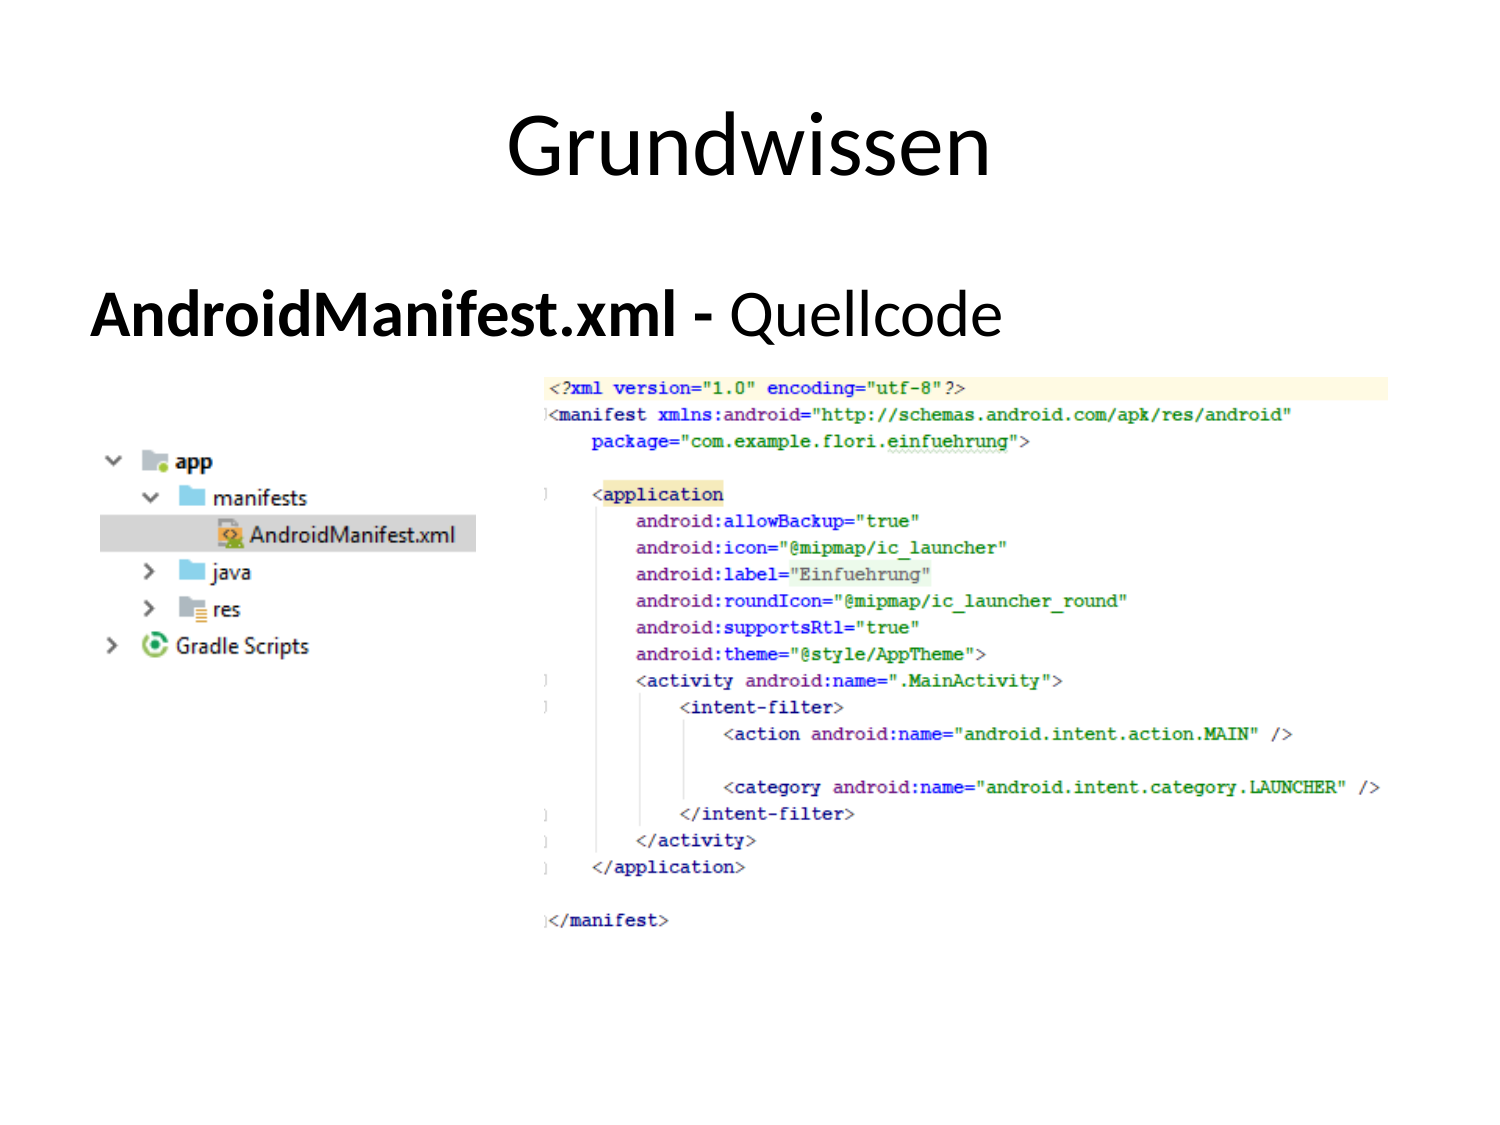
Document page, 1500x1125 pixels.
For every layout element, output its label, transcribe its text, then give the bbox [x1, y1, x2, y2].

picture [543, 377, 1389, 940]
list AndroidManifest.xml - Quellcode [75, 262, 1425, 1005]
title Grundwissen [75, 45, 1425, 233]
picture [100, 442, 477, 669]
